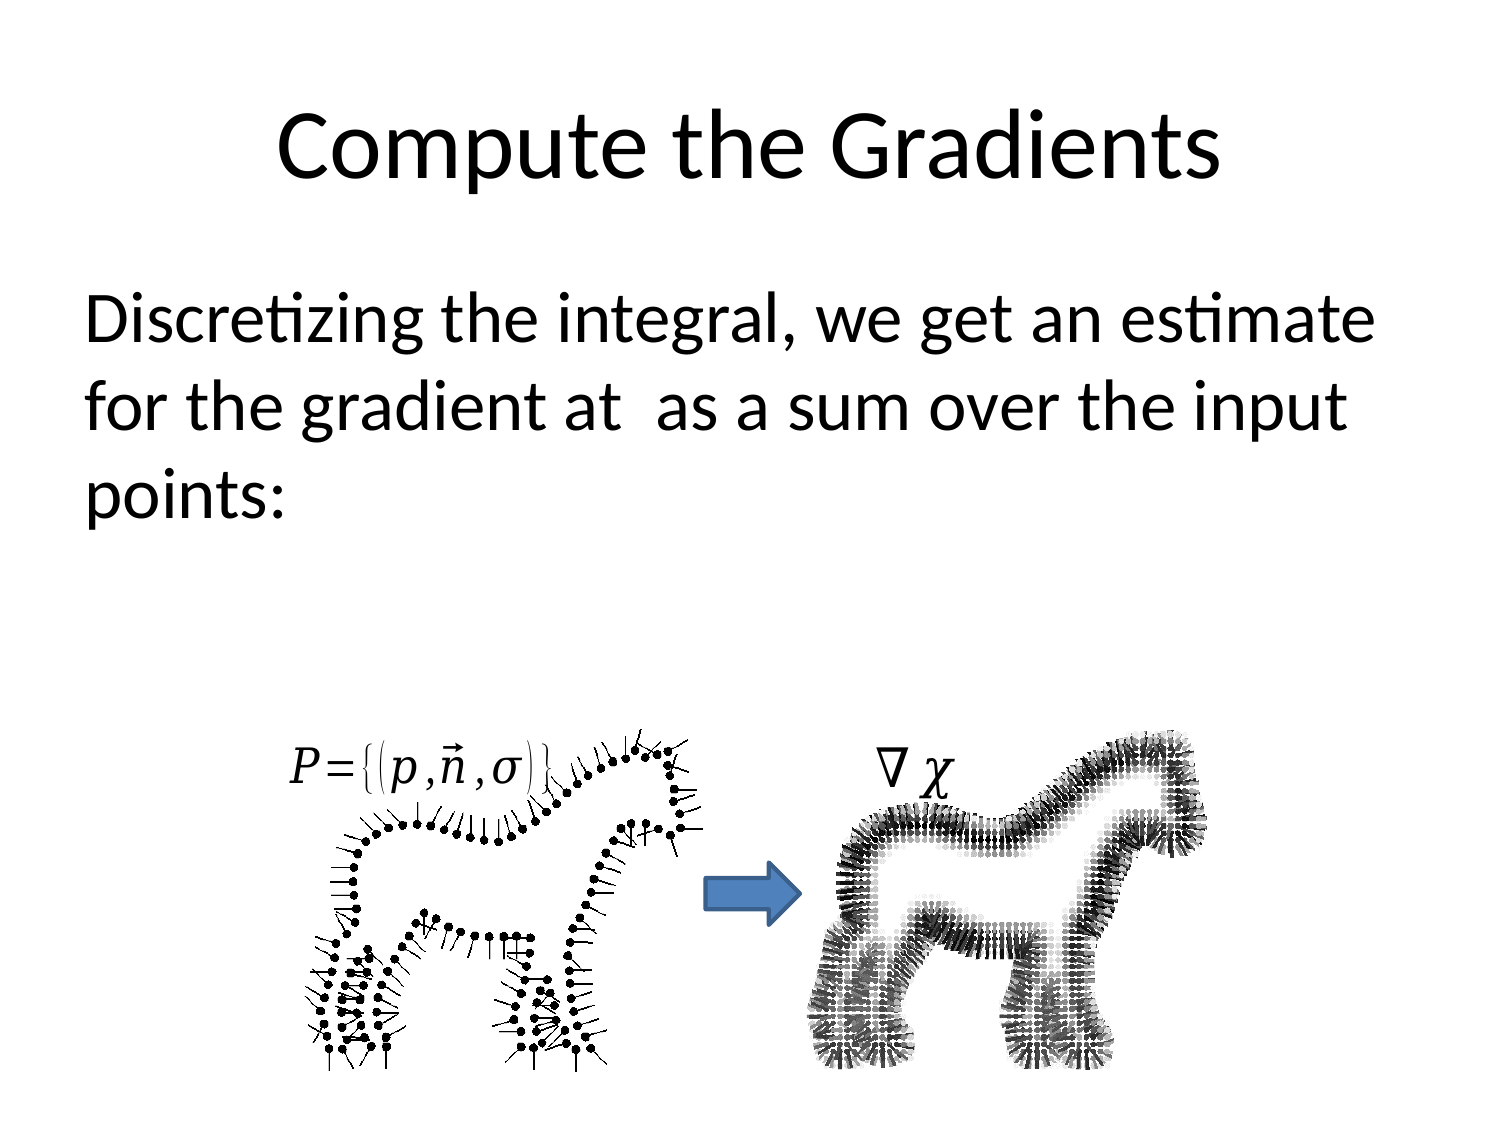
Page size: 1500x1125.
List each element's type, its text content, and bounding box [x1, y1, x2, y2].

title Compute the Gradients [75, 45, 1425, 233]
text_box [729, 860, 774, 927]
picture [779, 674, 1231, 1125]
picture [274, 674, 726, 1125]
